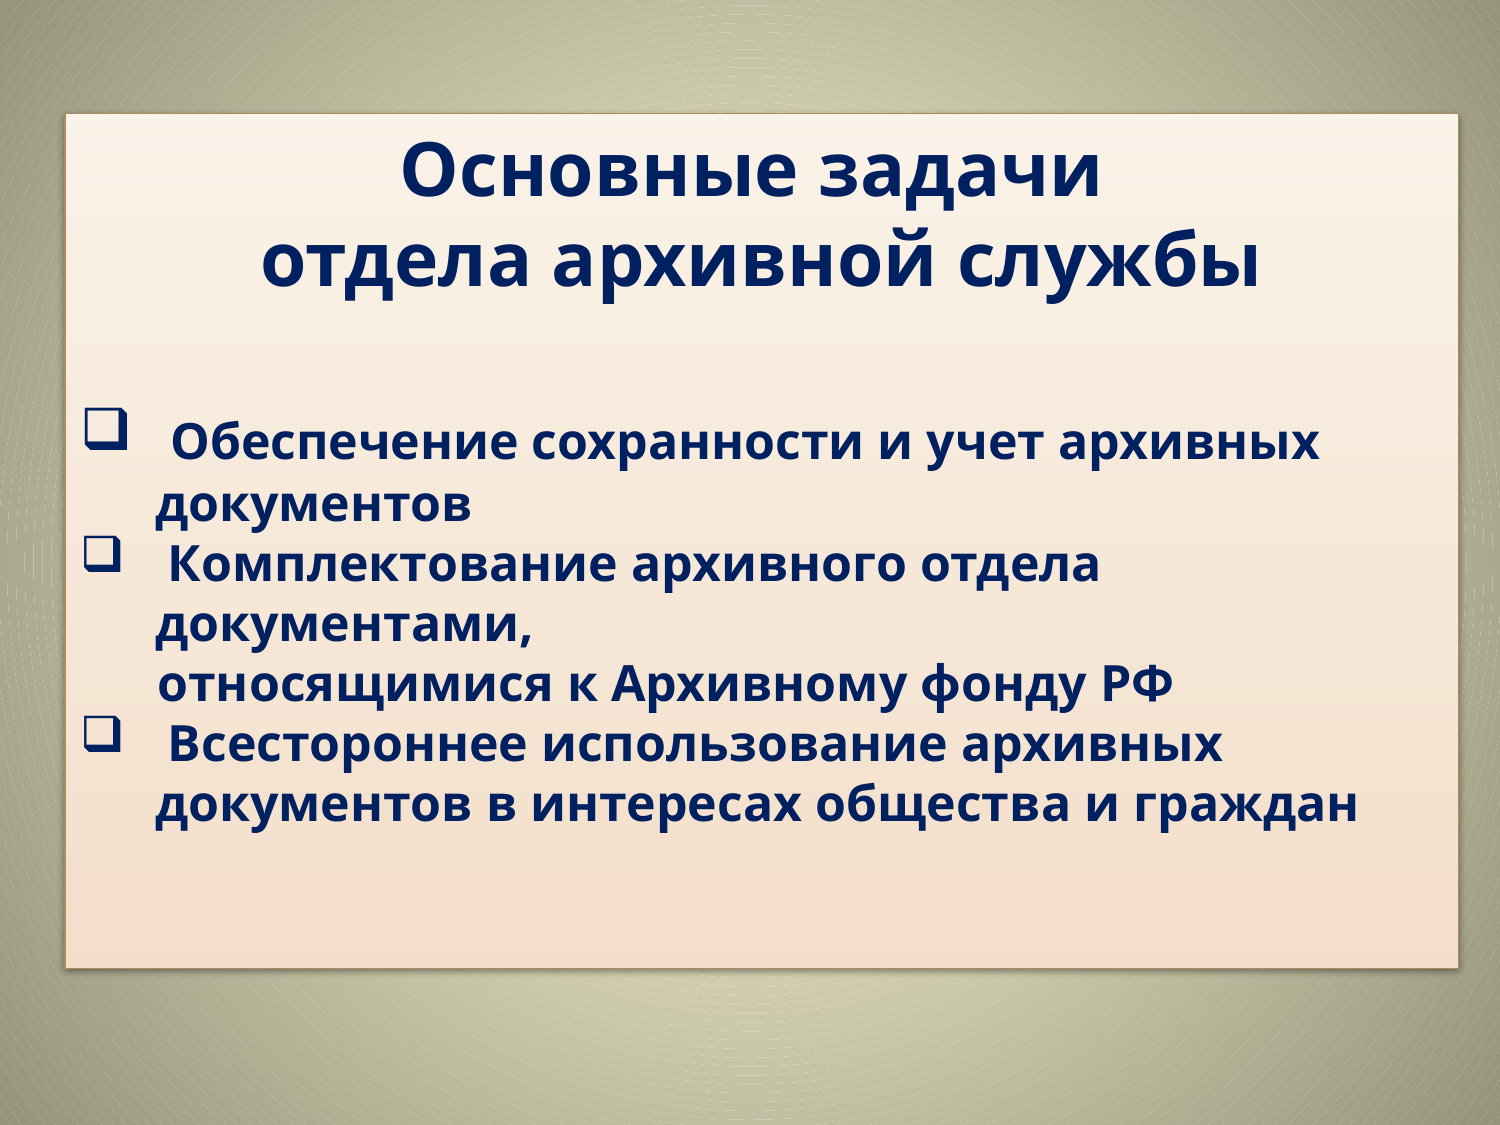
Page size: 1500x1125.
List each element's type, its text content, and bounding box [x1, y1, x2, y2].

text_box Основные задачи отдела архивной службы Обеспечение сохранности и учет архивных документов Комплектование архивного отдела документами, относящимися к Архивному фонду РФ Всестороннее использование архивных документов в интересах общества и граждан [64, 113, 1459, 969]
